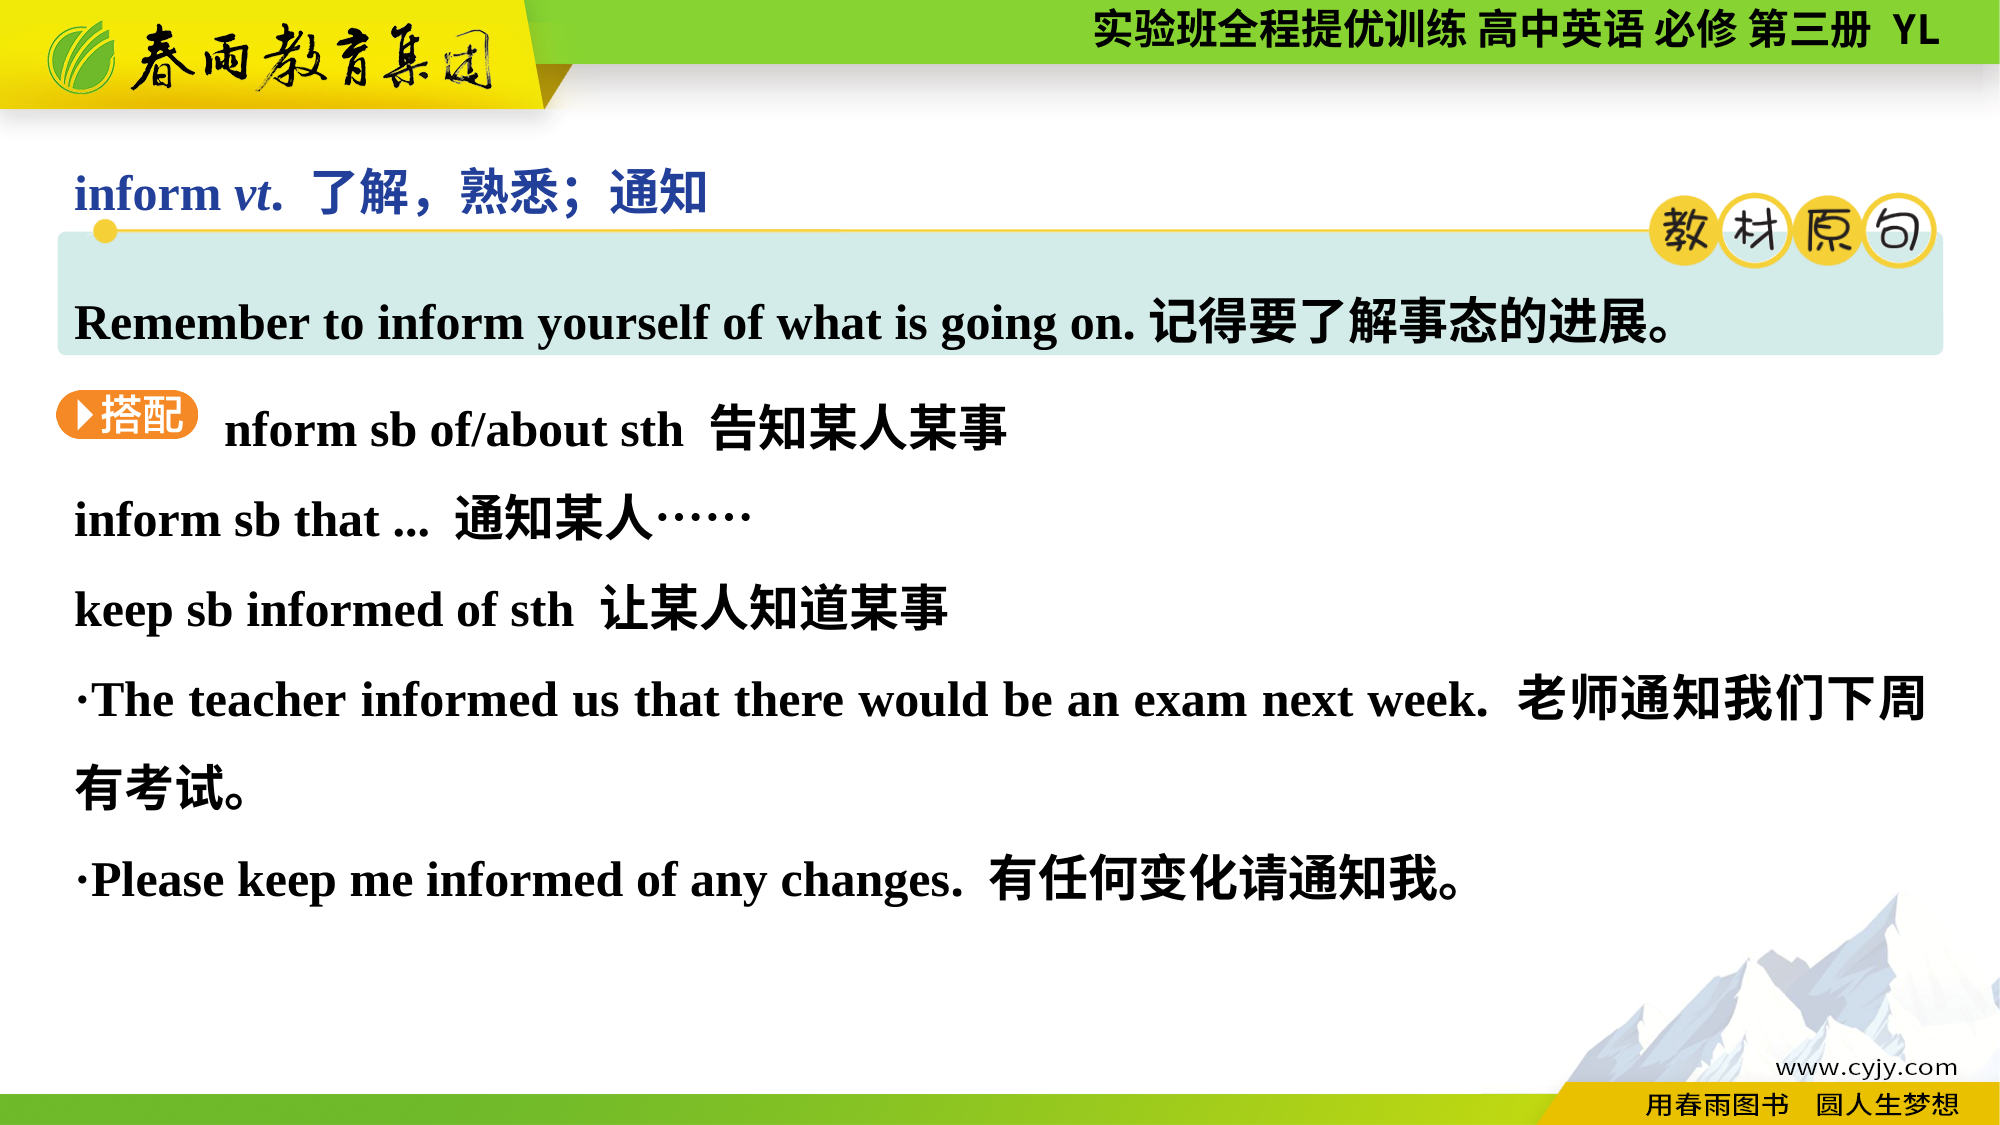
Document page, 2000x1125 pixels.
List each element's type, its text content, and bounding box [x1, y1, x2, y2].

picture [0, 0, 2000, 1125]
list inform vt. 了解，熟悉；通知 Remember to inform yourself of what is going on.记得要了解事态的进展。 [59, 122, 1944, 348]
text_box nform sb of/about sth 告知某人某事 inform sb that ... 通知某人…… keep sb informed of sth 让某人知道某事 ·The teacher informed us that there would be an exam next week. 老师通知我们下周有考试。 ·Please keep me informed of any changes. 有任何变化请通知我。 [59, 359, 1944, 914]
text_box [87, 184, 1938, 271]
text_box [57, 235, 1944, 356]
